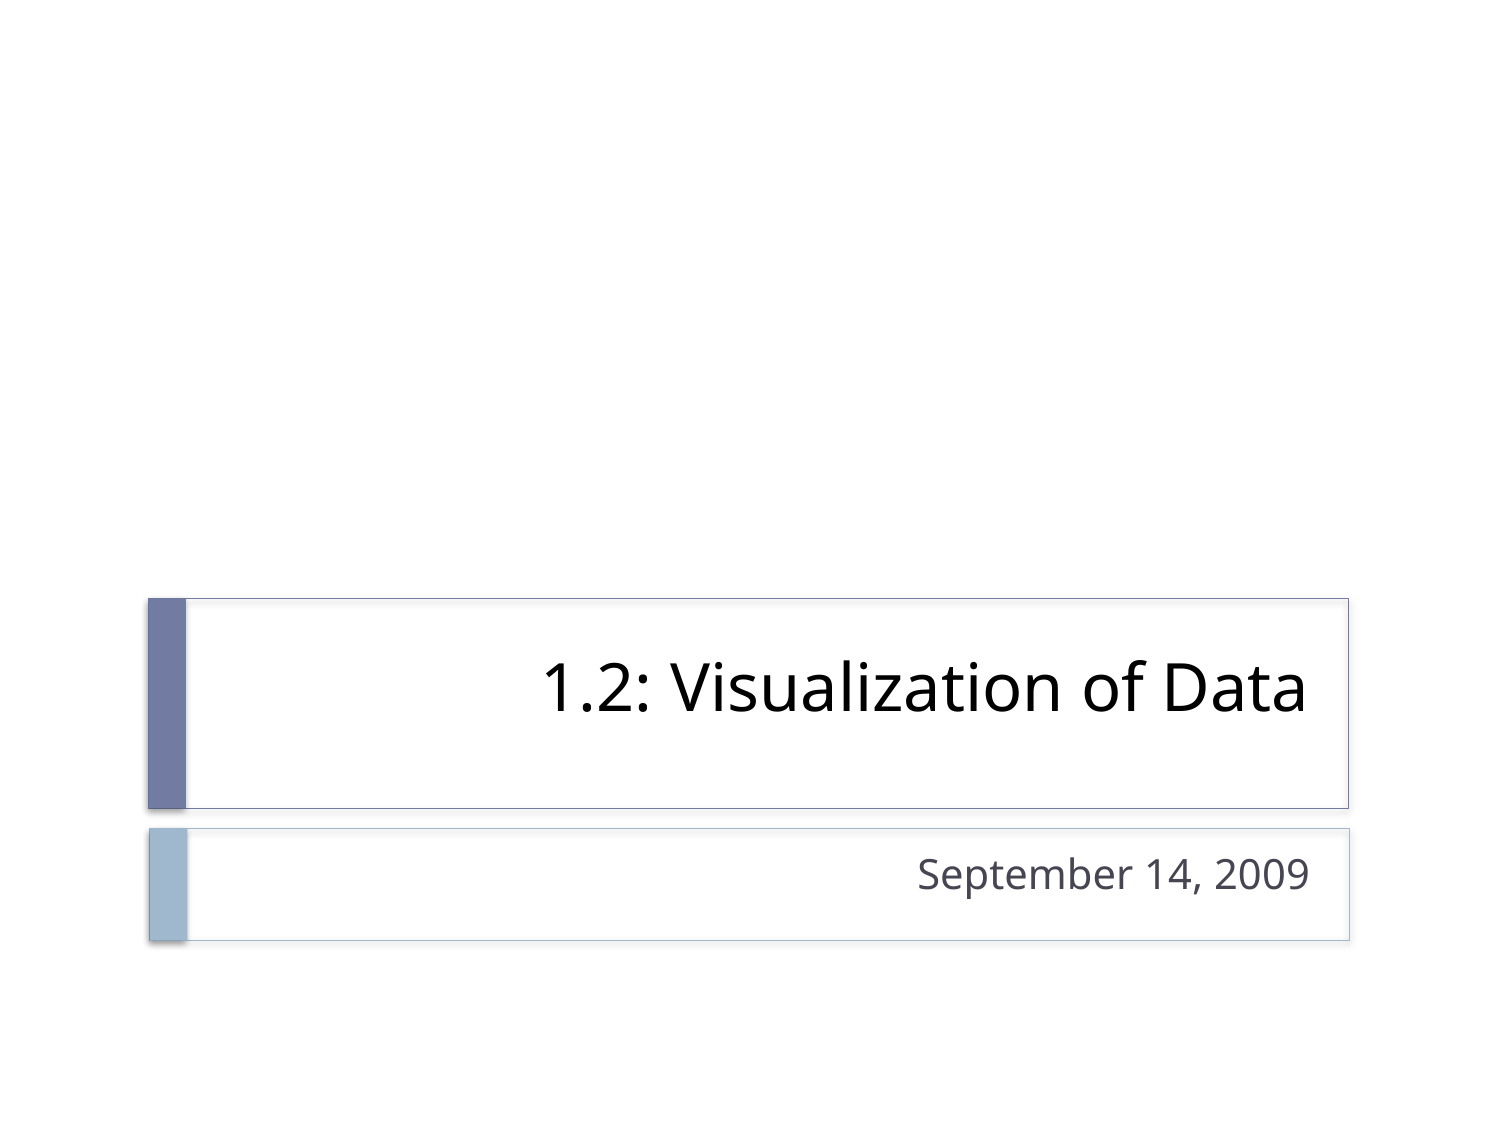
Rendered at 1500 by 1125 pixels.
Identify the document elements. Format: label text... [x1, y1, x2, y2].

subtitle September 14, 2009 [200, 840, 1325, 929]
title 1.2: Visualization of Data [200, 637, 1325, 800]
